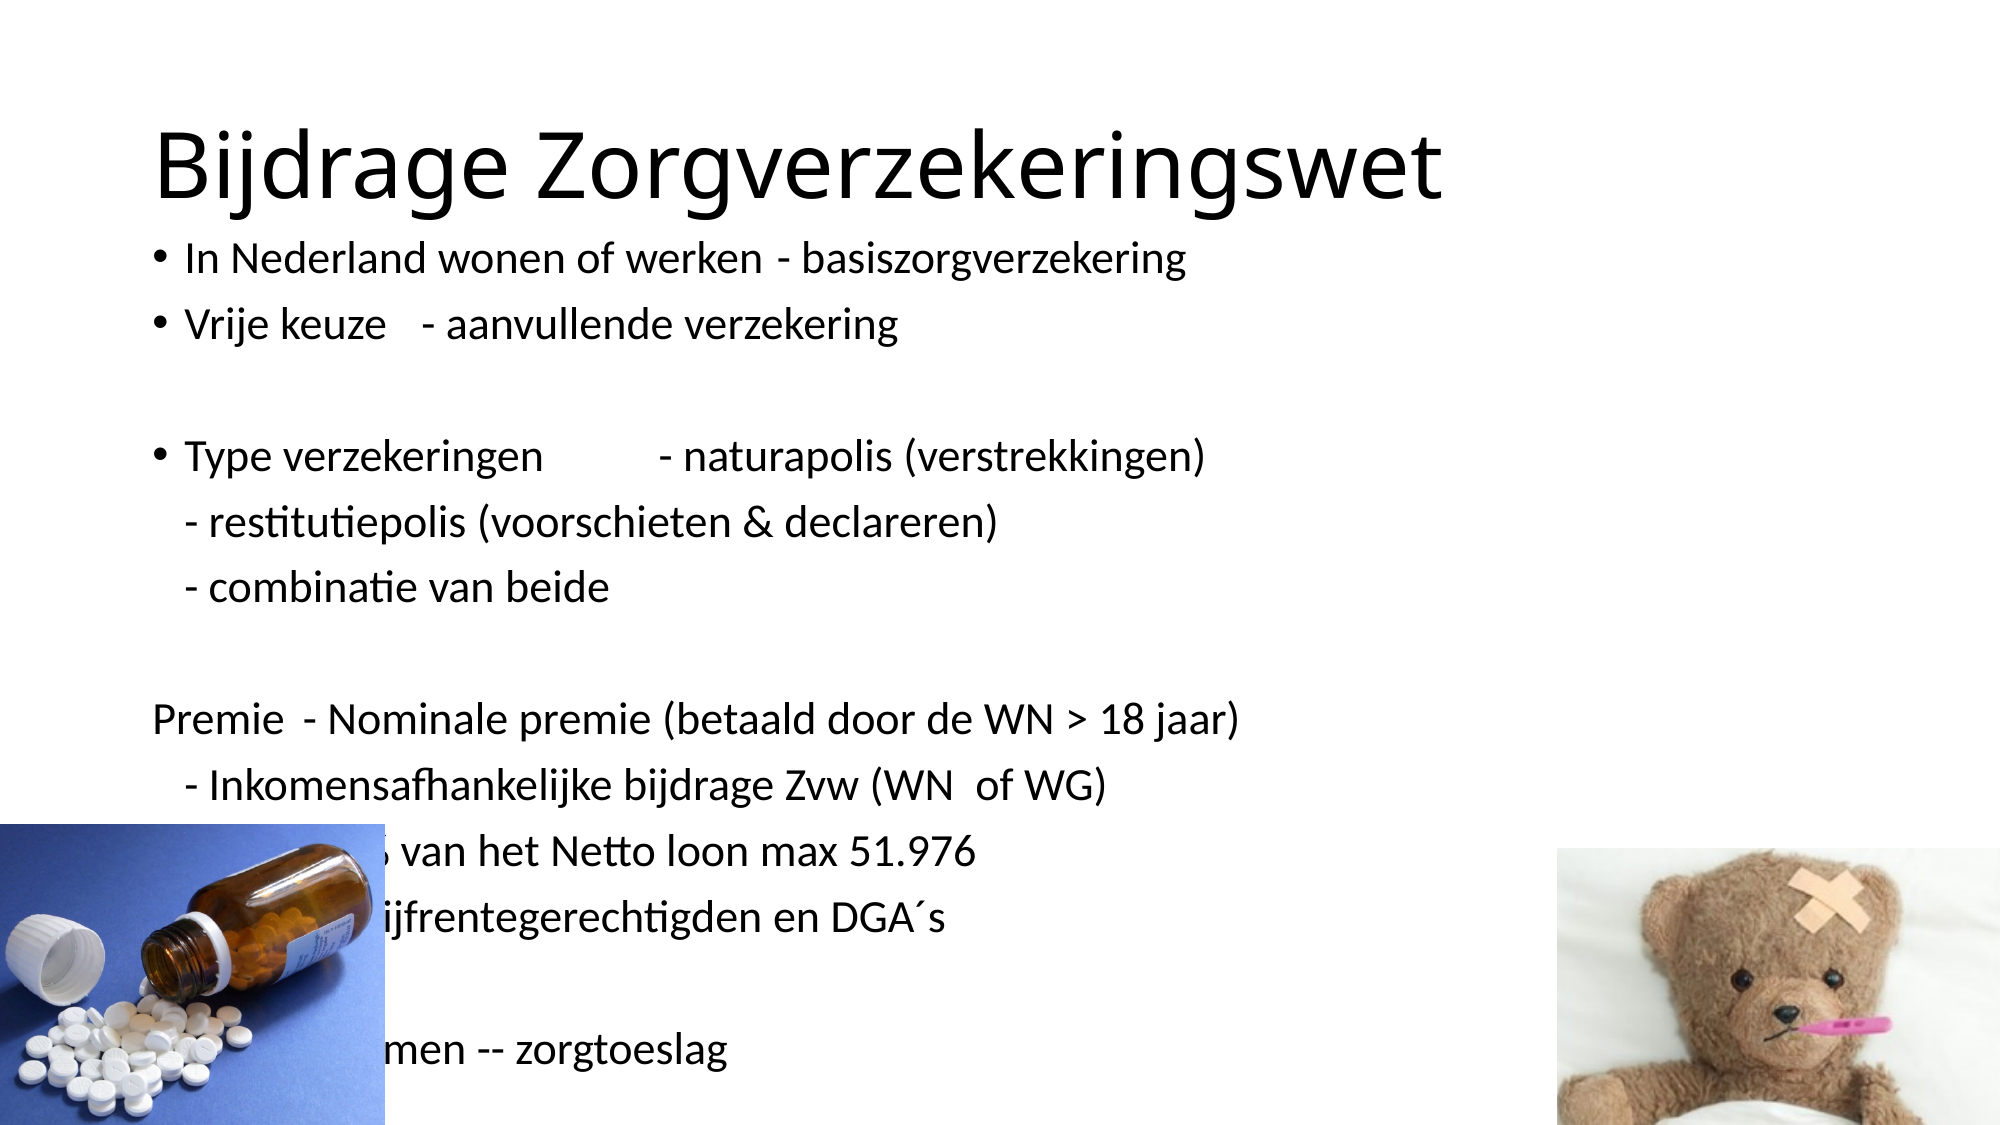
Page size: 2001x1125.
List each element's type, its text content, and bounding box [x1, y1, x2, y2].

picture [1557, 848, 2000, 1125]
picture [0, 824, 385, 1125]
title Bijdrage Zorgverzekeringswet [137, 59, 1863, 226]
list In Nederland wonen of werken - basiszorgverzekering Vrije keuze - aanvullende verzekering Type verzekeringen - naturapolis (verstrekkingen) - restitutiepolis (voorschieten & declareren) - combinatie van beide Premie - Nominale premie (betaald door de WN > 18 jaar) - Inkomensafhankelijke bijdrage Zvw (WN of WG) WN 4,85 % van het Netto loon max 51.976 Pensioen/lijfrentegerechtigden en DGA´s - Laag inkomen -- zorgtoeslag [137, 226, 1863, 1091]
